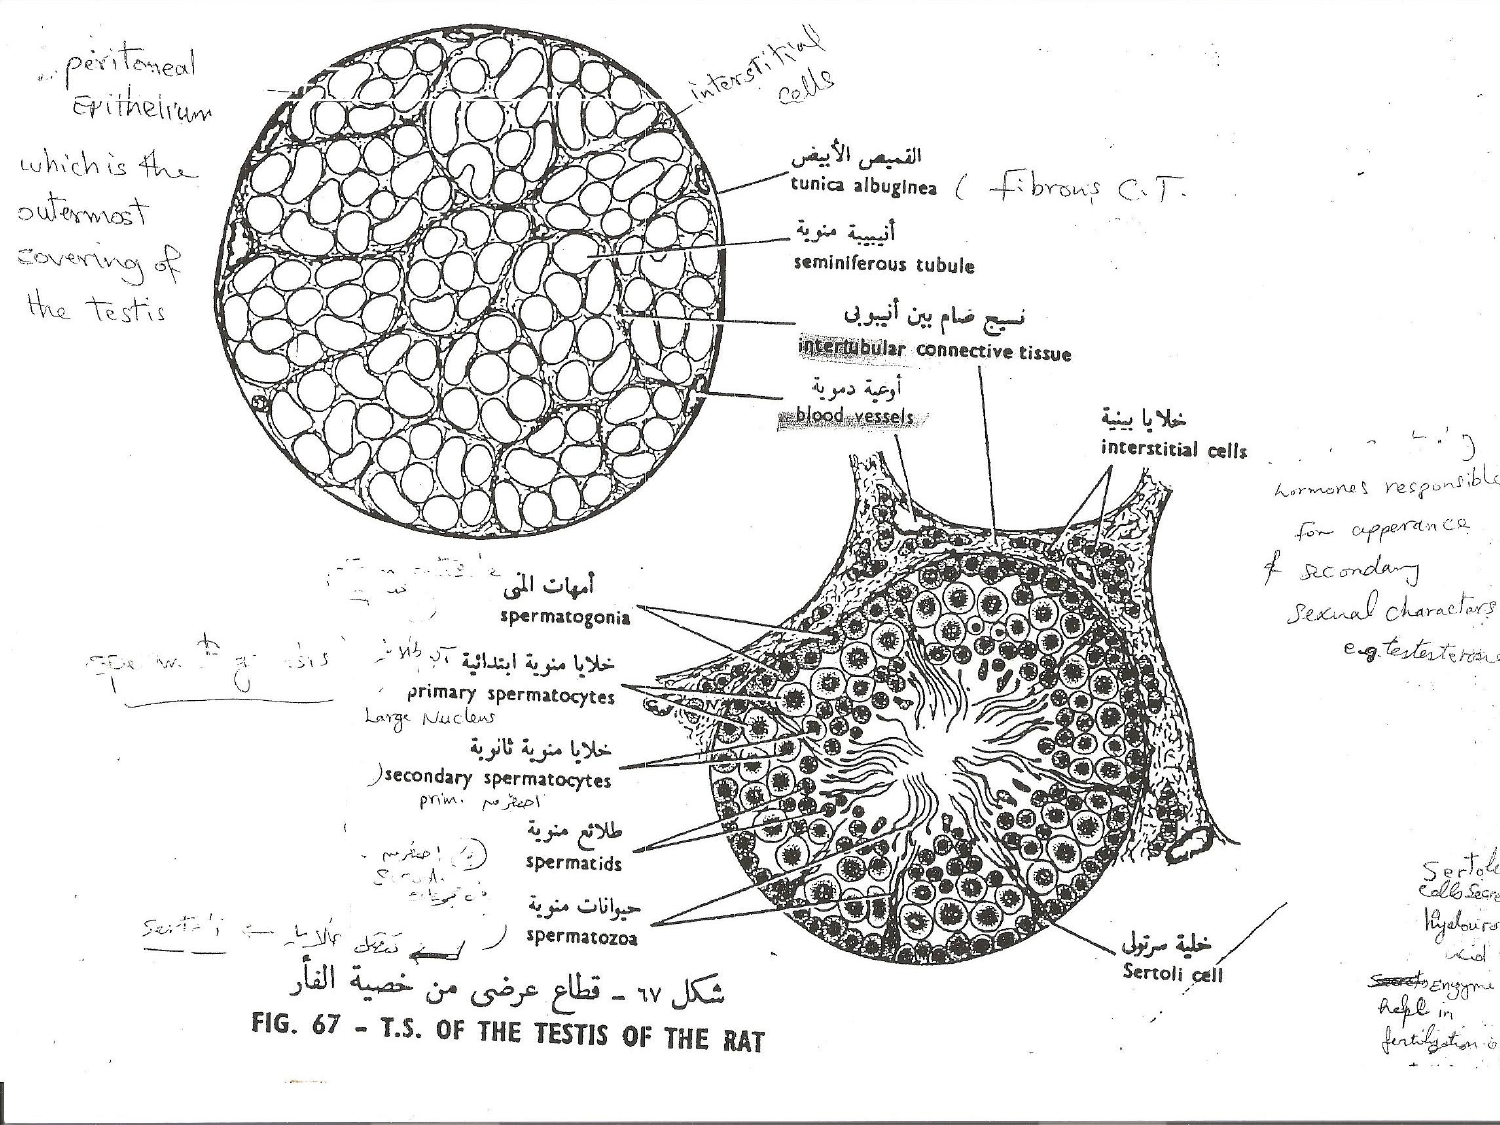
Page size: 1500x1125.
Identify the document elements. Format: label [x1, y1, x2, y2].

picture [0, 0, 1500, 49]
text_box [0, 49, 1500, 111]
picture [0, 111, 1500, 1125]
